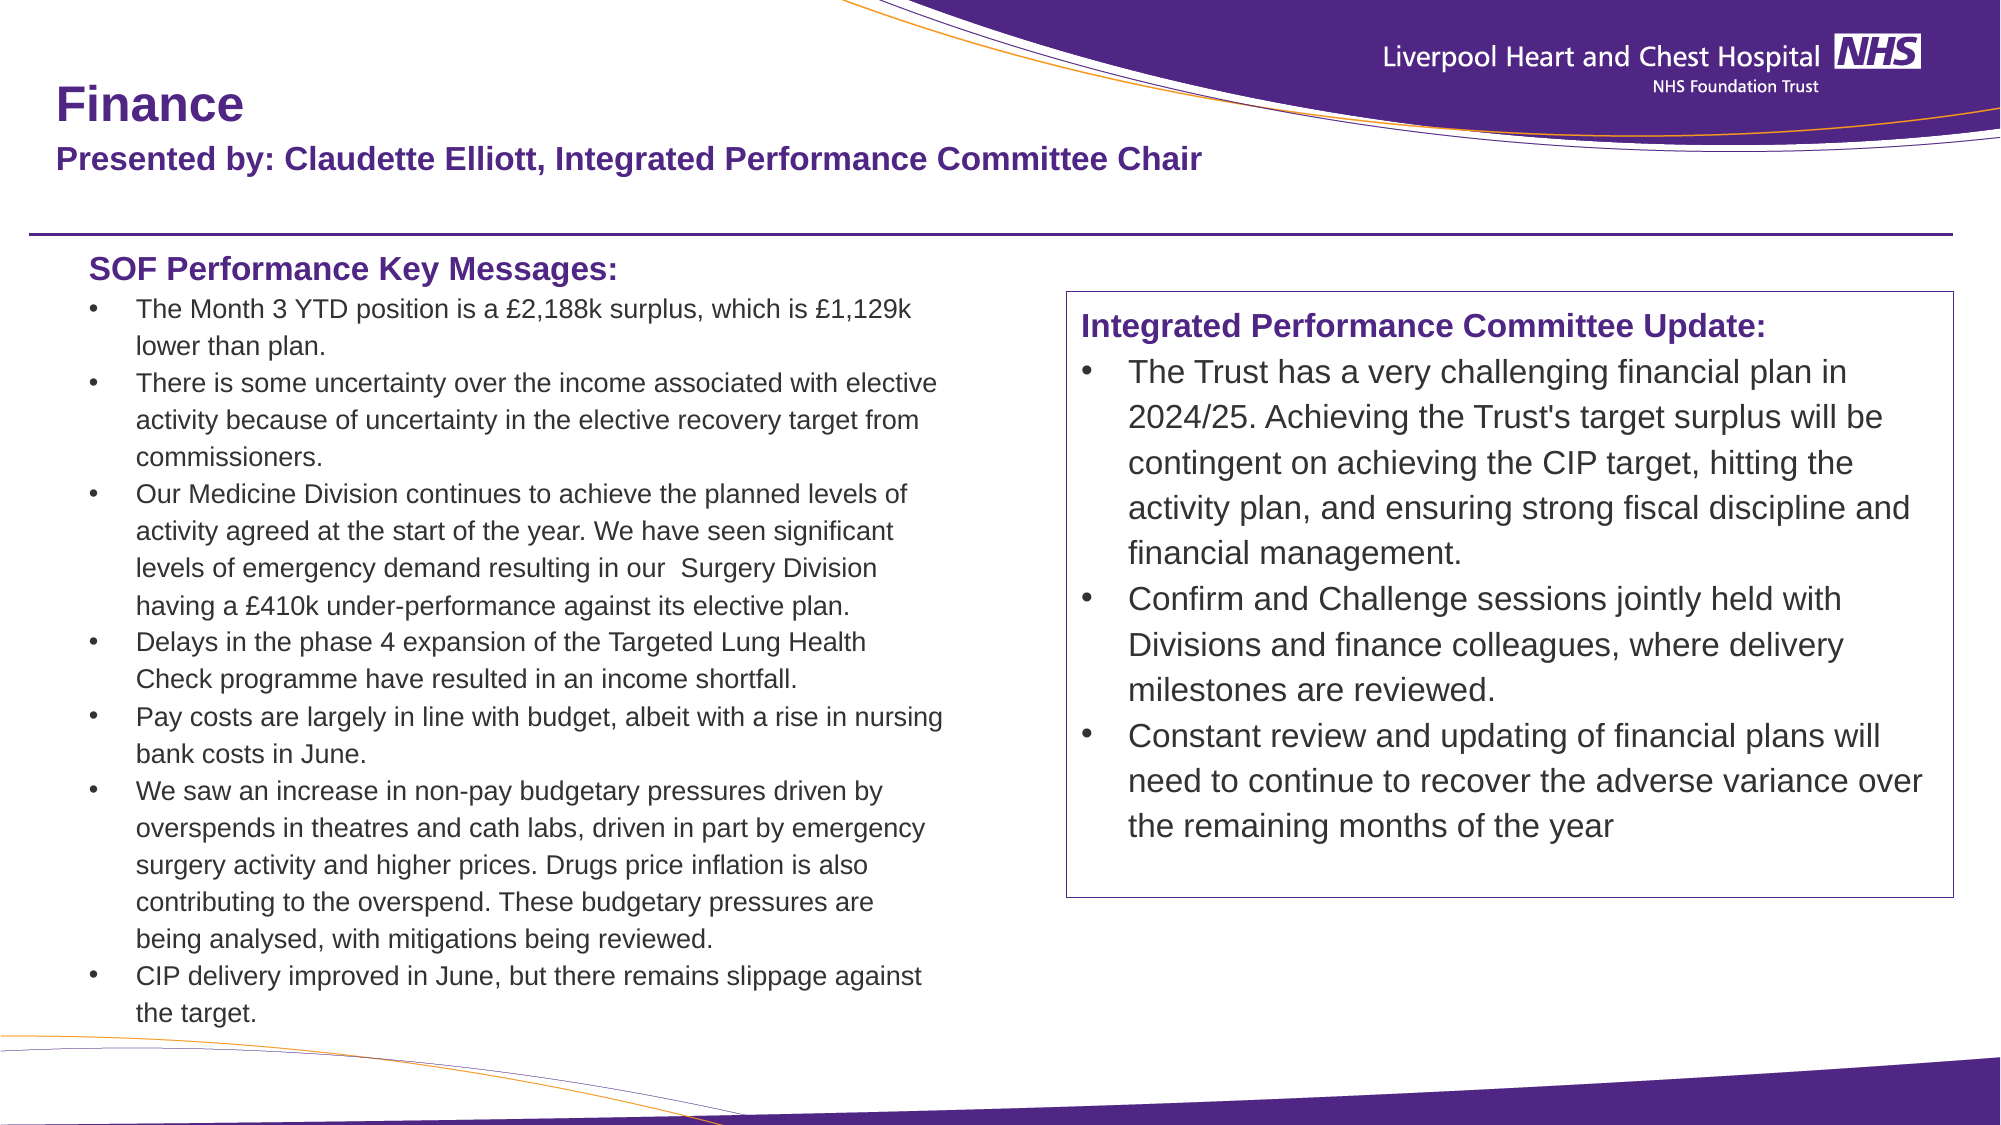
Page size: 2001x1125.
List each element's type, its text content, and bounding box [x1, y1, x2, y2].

title Finance Presented by: Claudette Elliott, Integrated Performance Committee Chair [40, 46, 1921, 185]
picture [0, 0, 2001, 1125]
text_box SOF Performance Key Messages: The Month 3 YTD position is a £2,188k surplus, which is £1,129k lower than plan. There is some uncertainty over the income associated with elective activity because of uncertainty in the elective recovery target from commissioners. Our Medicine Division continues to achieve the planned levels of activity agreed at the start of the year. We have seen significant levels of emergency demand resulting in our Surgery Division having a £410k under-performance against its elective plan. Delays in the phase 4 expansion of the Targeted Lung Health Check programme have resulted in an income shortfall. Pay costs are largely in line with budget, albeit with a rise in nursing bank costs in June. We saw an increase in non-pay budgetary pressures driven by overspends in theatres and cath labs, driven in part by emergency surgery activity and higher prices. Drugs price inflation is also contributing to the overspend. These budgetary pressures are being analysed, with mitigations being reviewed. CIP delivery improved in June, but there remains slippage against the target. [74, 235, 961, 1081]
text_box Integrated Performance Committee Update: The Trust has a very challenging financial plan in 2024/25. Achieving the Trust's target surplus will be contingent on achieving the CIP target, hitting the activity plan, and ensuring strong fiscal discipline and financial management. Confirm and Challenge sessions jointly held with Divisions and finance colleagues, where delivery milestones are reviewed. Constant review and updating of financial plans will need to continue to recover the adverse variance over the remaining months of the year [1066, 291, 1954, 898]
